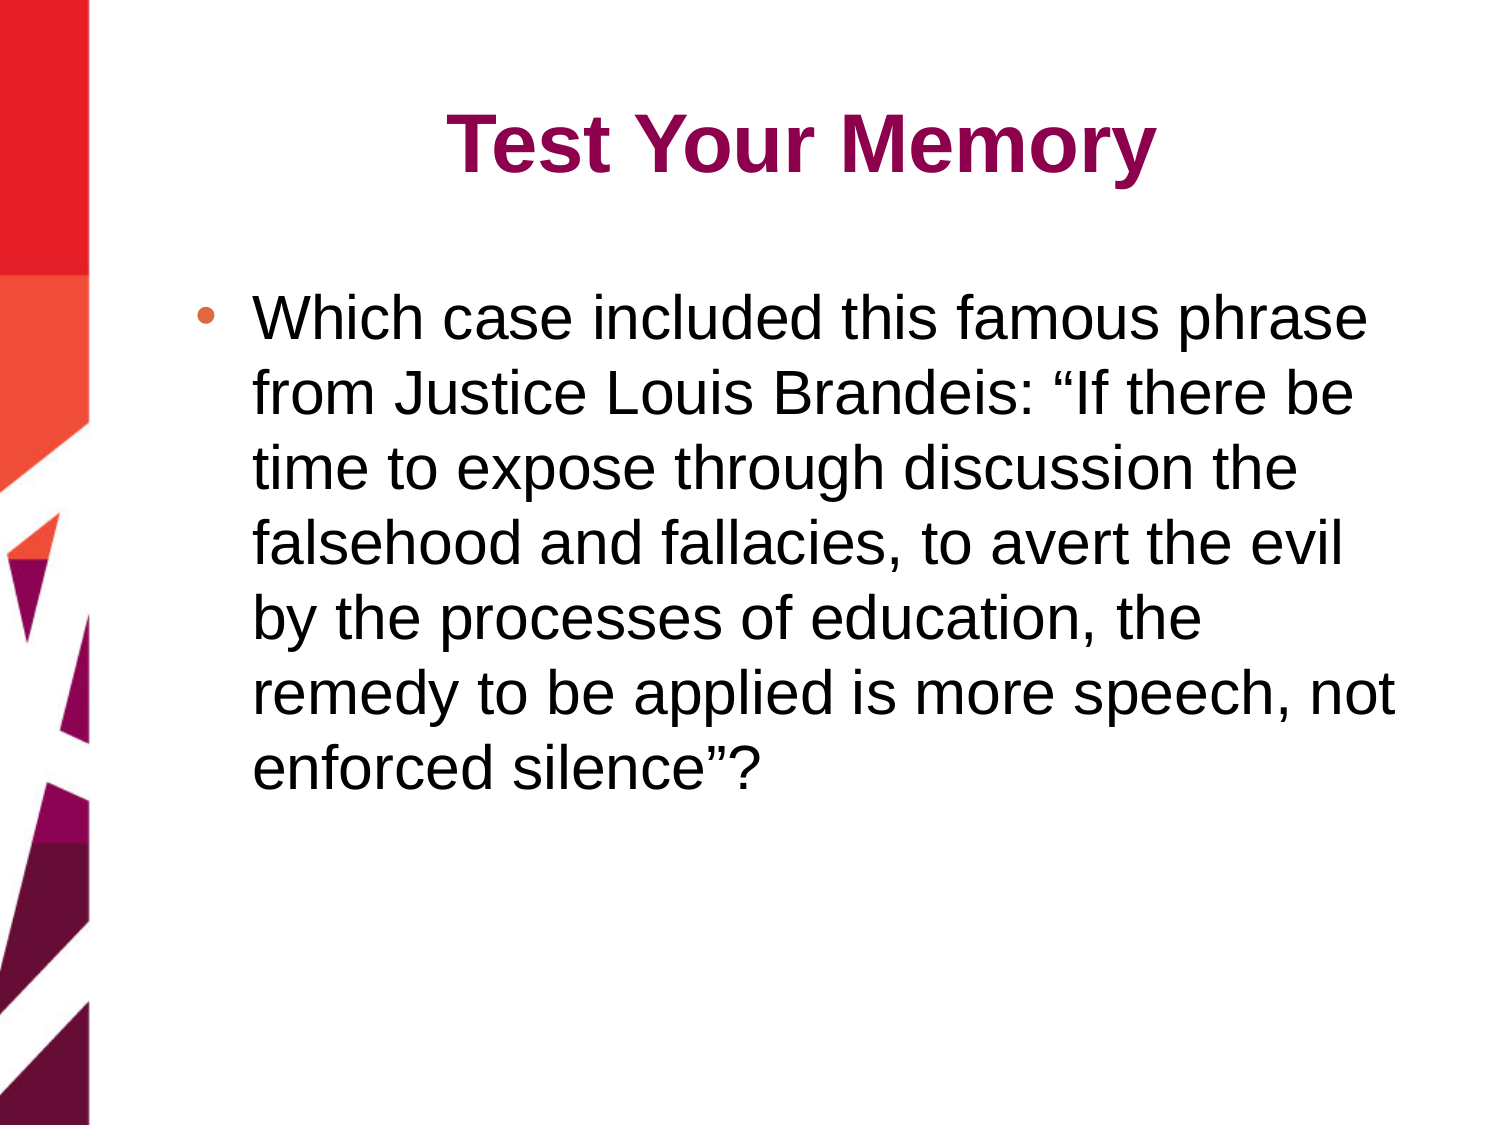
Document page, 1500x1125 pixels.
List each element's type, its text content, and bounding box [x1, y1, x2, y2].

list Which case included this famous phrase from Justice Louis Brandeis: “If there be time to expose through discussion the falsehood and fallacies, to avert the evil by the processes of education, the remedy to be applied is more speech, not enforced silence”? [180, 262, 1425, 1005]
title Test Your Memory [180, 45, 1425, 233]
picture [0, 0, 91, 1125]
